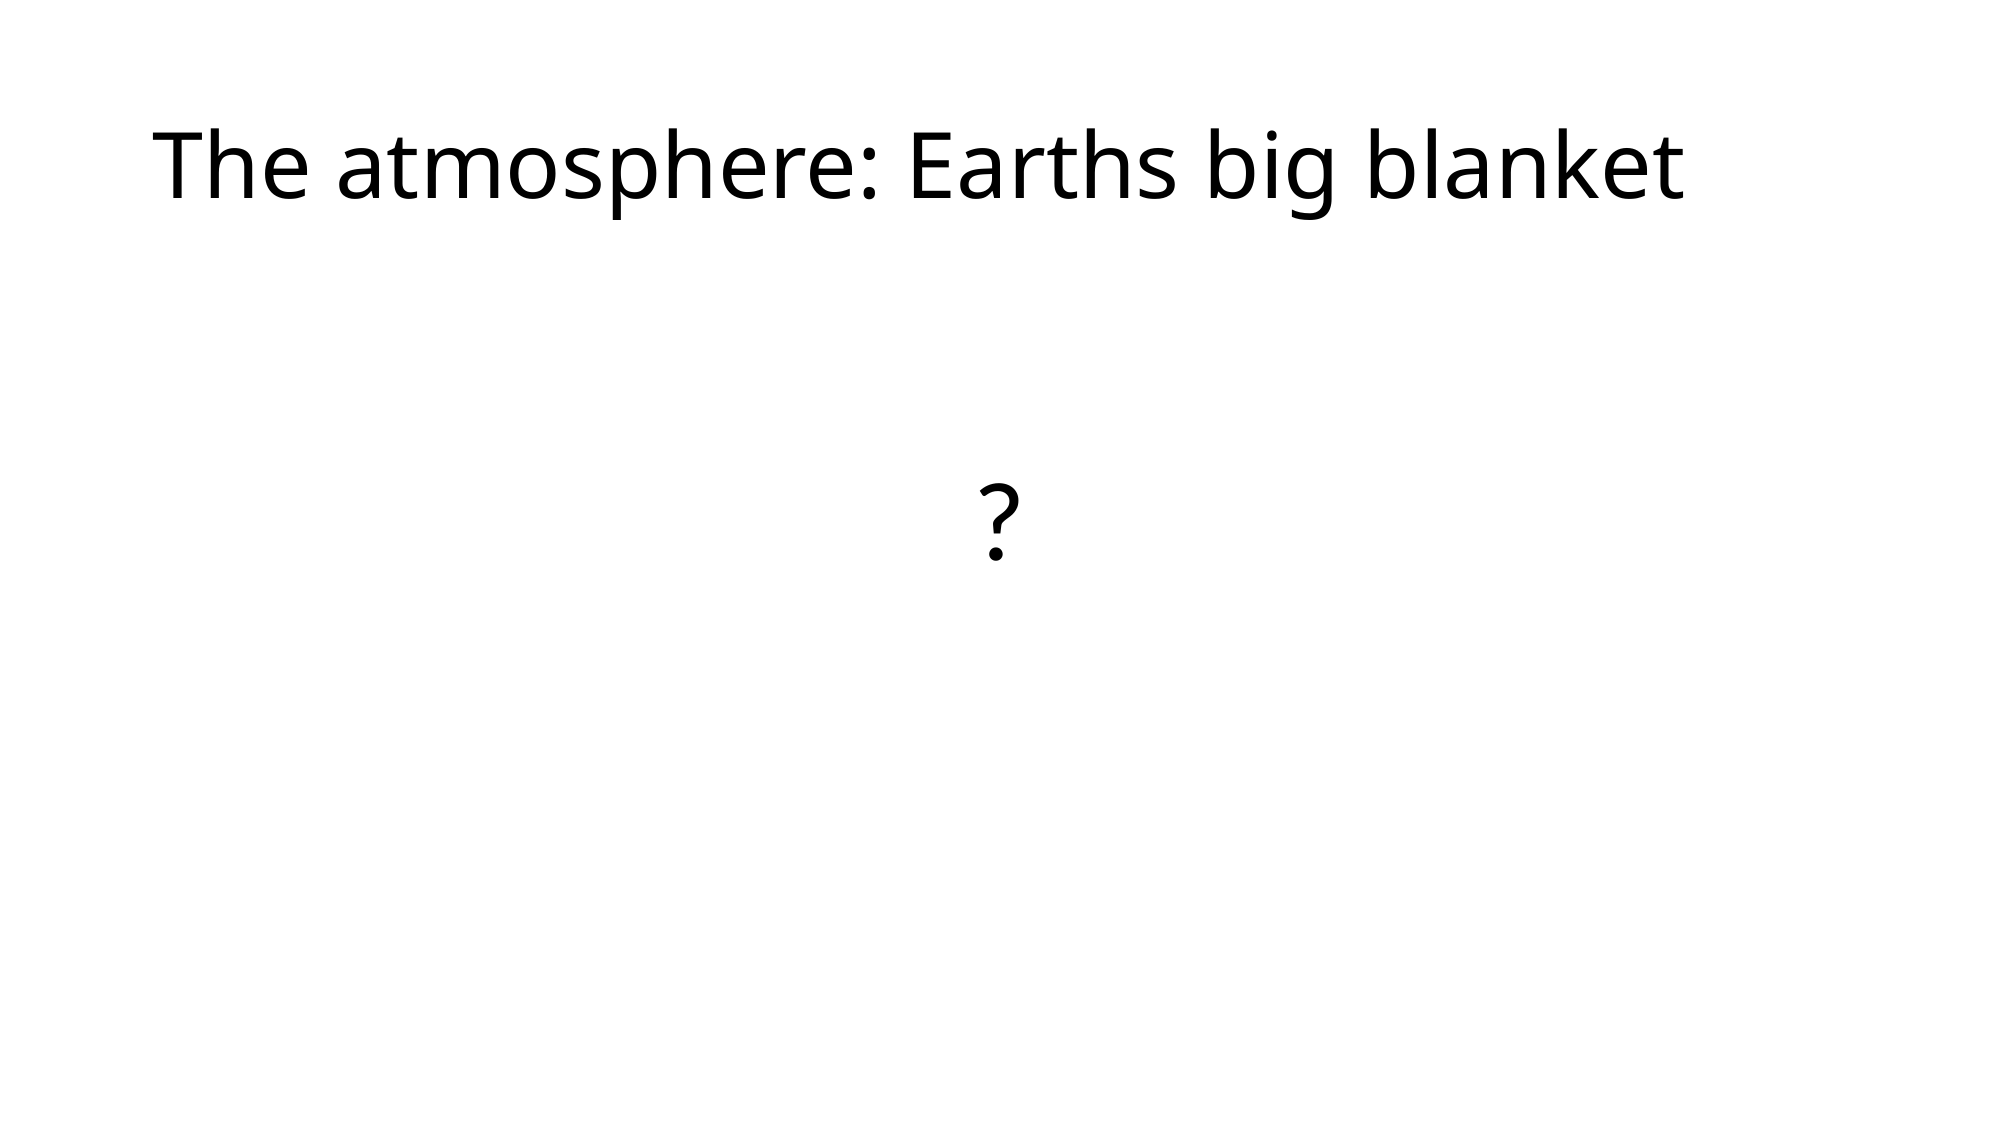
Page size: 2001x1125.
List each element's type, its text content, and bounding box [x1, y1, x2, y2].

title The atmosphere: Earths big blanket [137, 59, 1863, 278]
list ? [137, 299, 1863, 1014]
